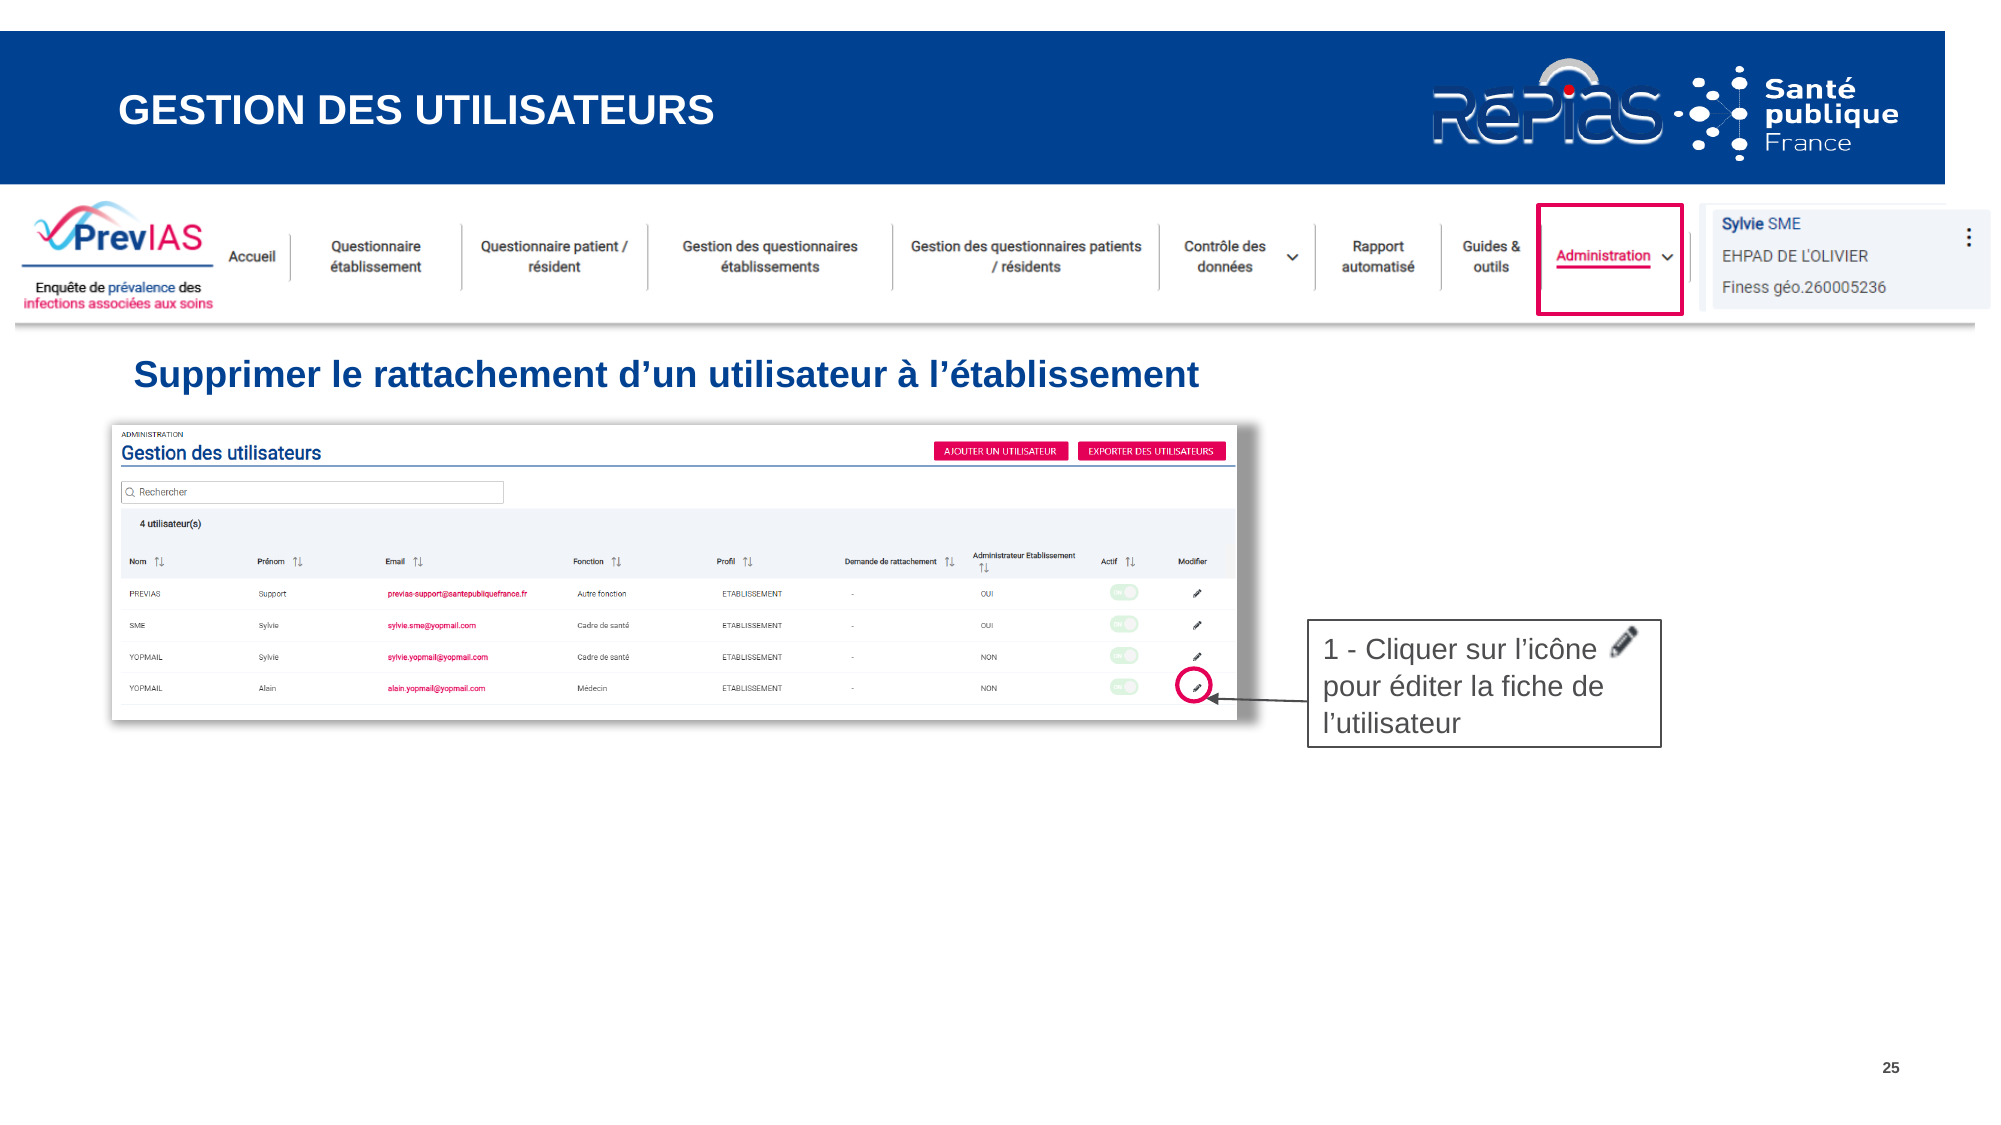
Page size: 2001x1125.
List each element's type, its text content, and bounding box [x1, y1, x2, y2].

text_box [111, 424, 1662, 747]
picture [1432, 58, 1662, 140]
title Gestion des utilisateurs [112, 30, 1518, 185]
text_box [15, 195, 2000, 336]
picture [1674, 66, 1898, 161]
text_box Supprimer le rattachement d’un utilisateur à l’établissement [118, 347, 1216, 403]
